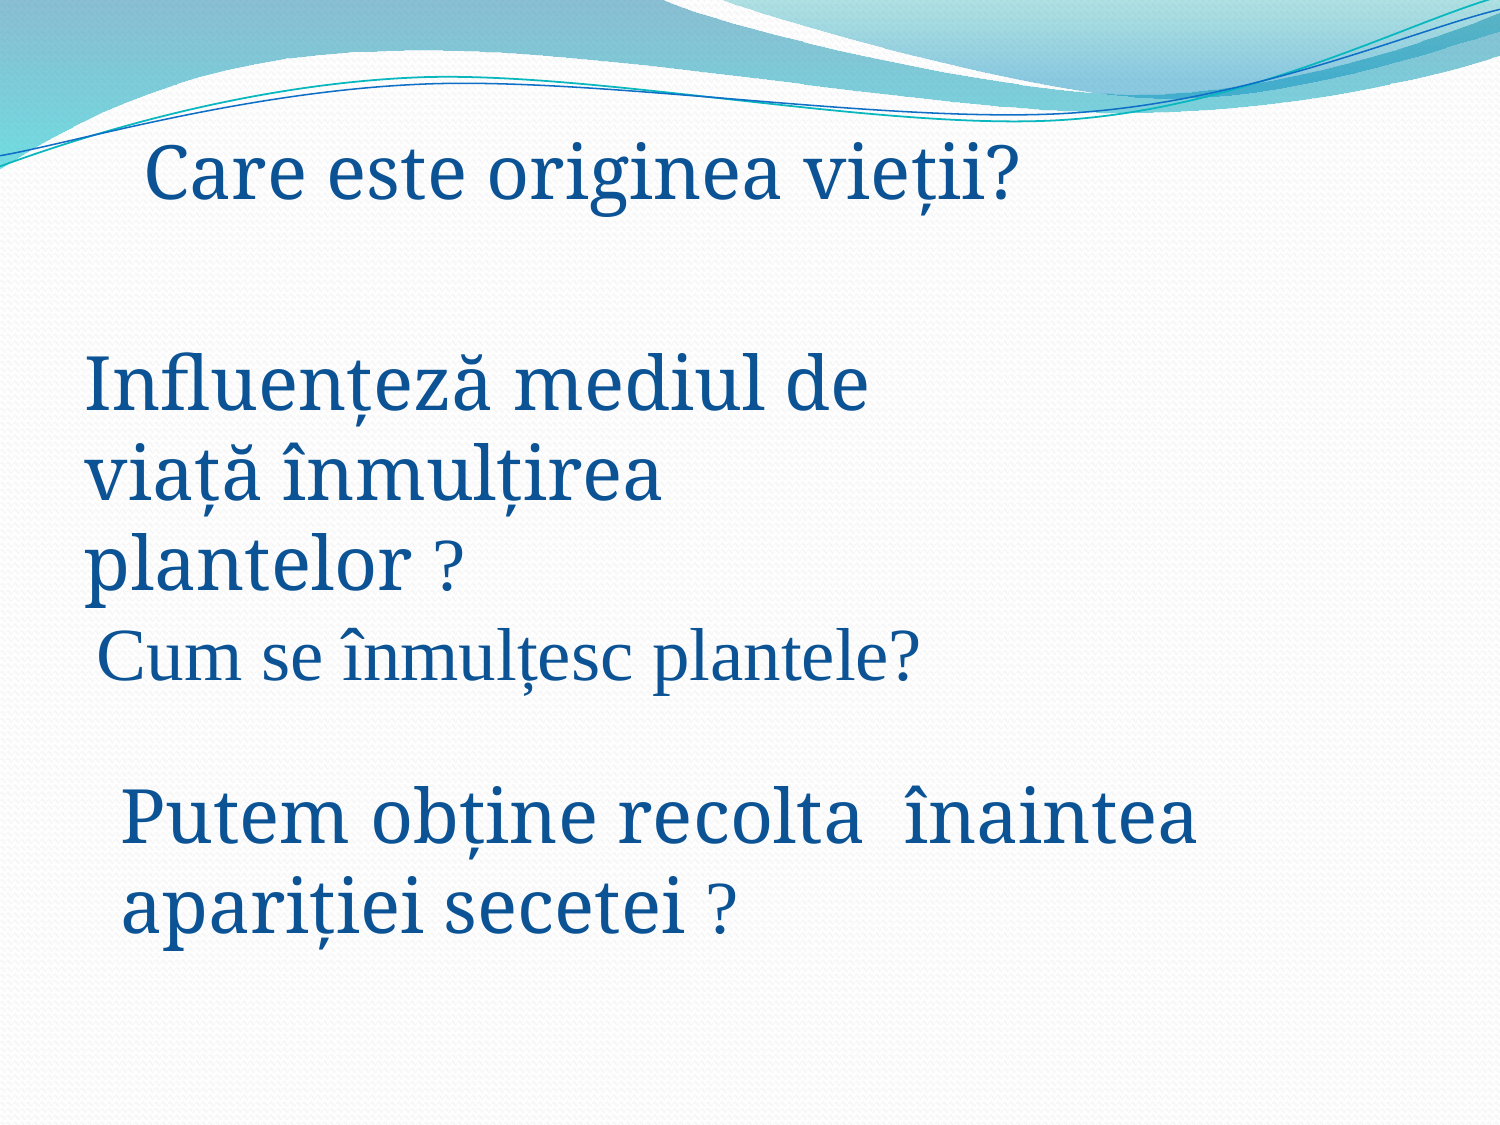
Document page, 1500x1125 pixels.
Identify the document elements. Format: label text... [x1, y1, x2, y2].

text_box Cum se înmulțesc plantele? [81, 613, 1032, 704]
text_box Influențeză mediul de viață înmulțirea plantelor ? [70, 328, 1067, 613]
text_box Care este originea vieții? [128, 117, 1067, 222]
text_box Putem obține recolta înaintea apariției secetei ? [105, 761, 1231, 957]
